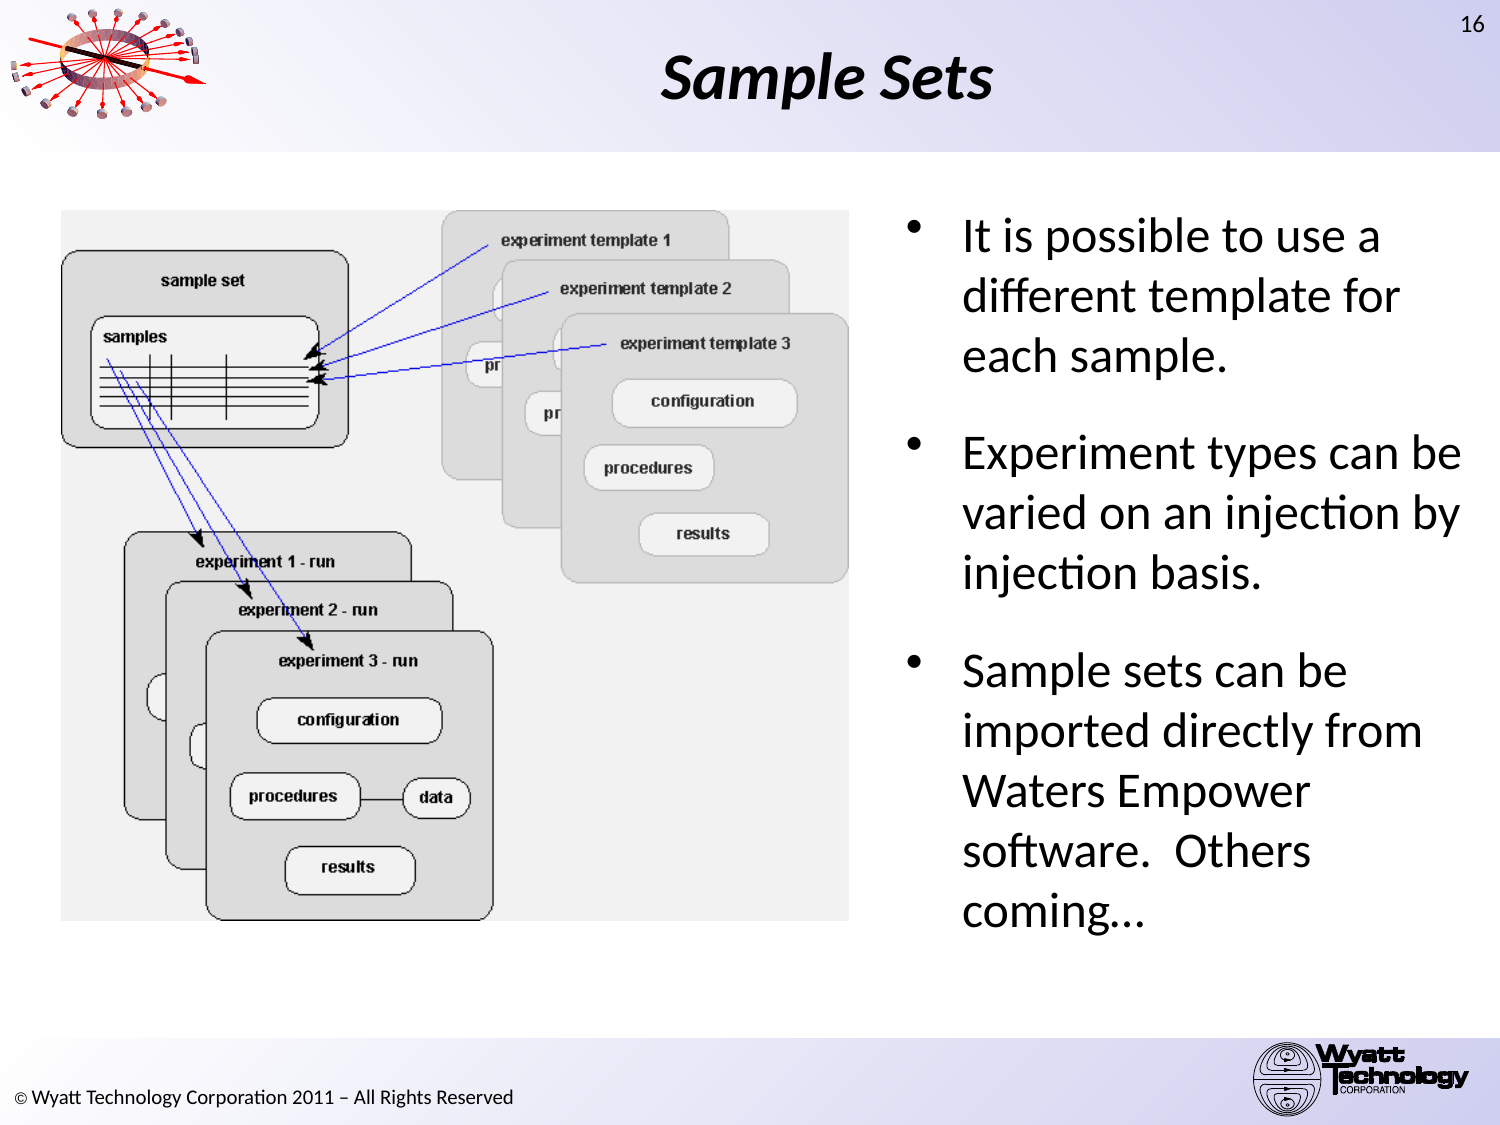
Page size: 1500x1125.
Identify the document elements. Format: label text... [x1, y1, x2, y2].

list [61, 210, 849, 921]
list It is possible to use a different template for each sample. Experiment types can be varied on an injection by injection basis. Sample sets can be imported directly from Waters Empower software. Others coming… [890, 194, 1500, 997]
title Sample Sets [217, 25, 1438, 120]
